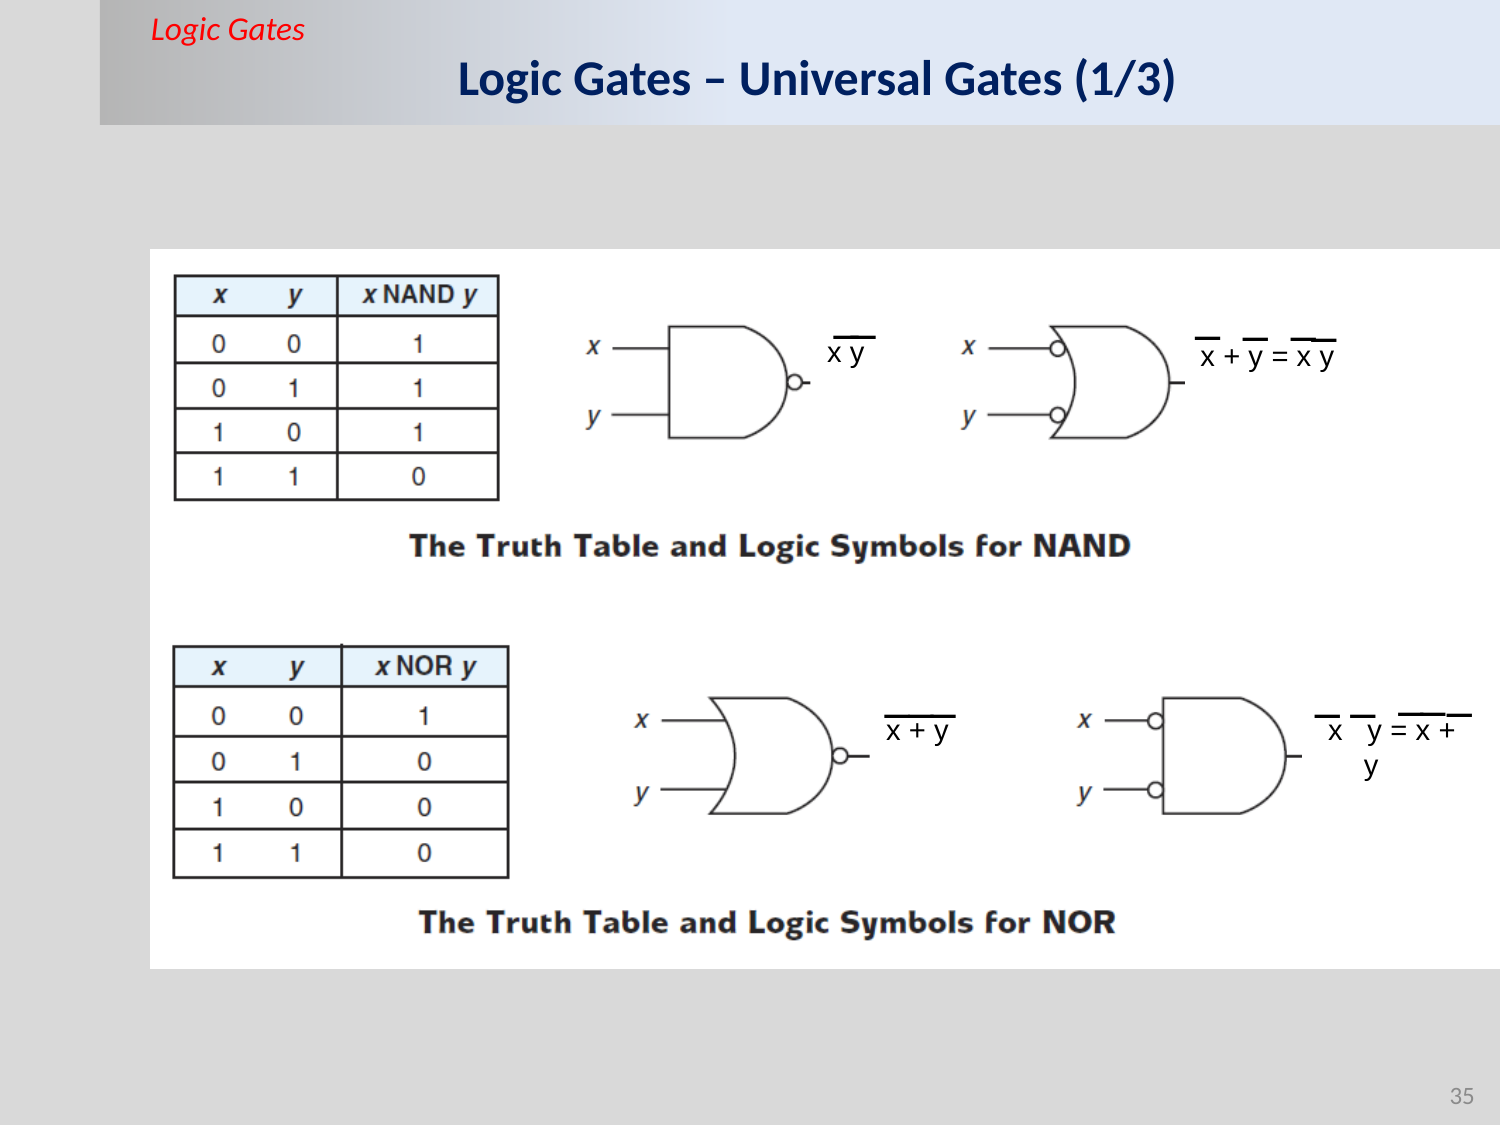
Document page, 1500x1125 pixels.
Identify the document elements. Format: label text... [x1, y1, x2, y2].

list Logic Gates [135, 0, 625, 50]
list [149, 249, 1500, 969]
title Logic Gates – Universal Gates (1/3) [135, 37, 1500, 113]
